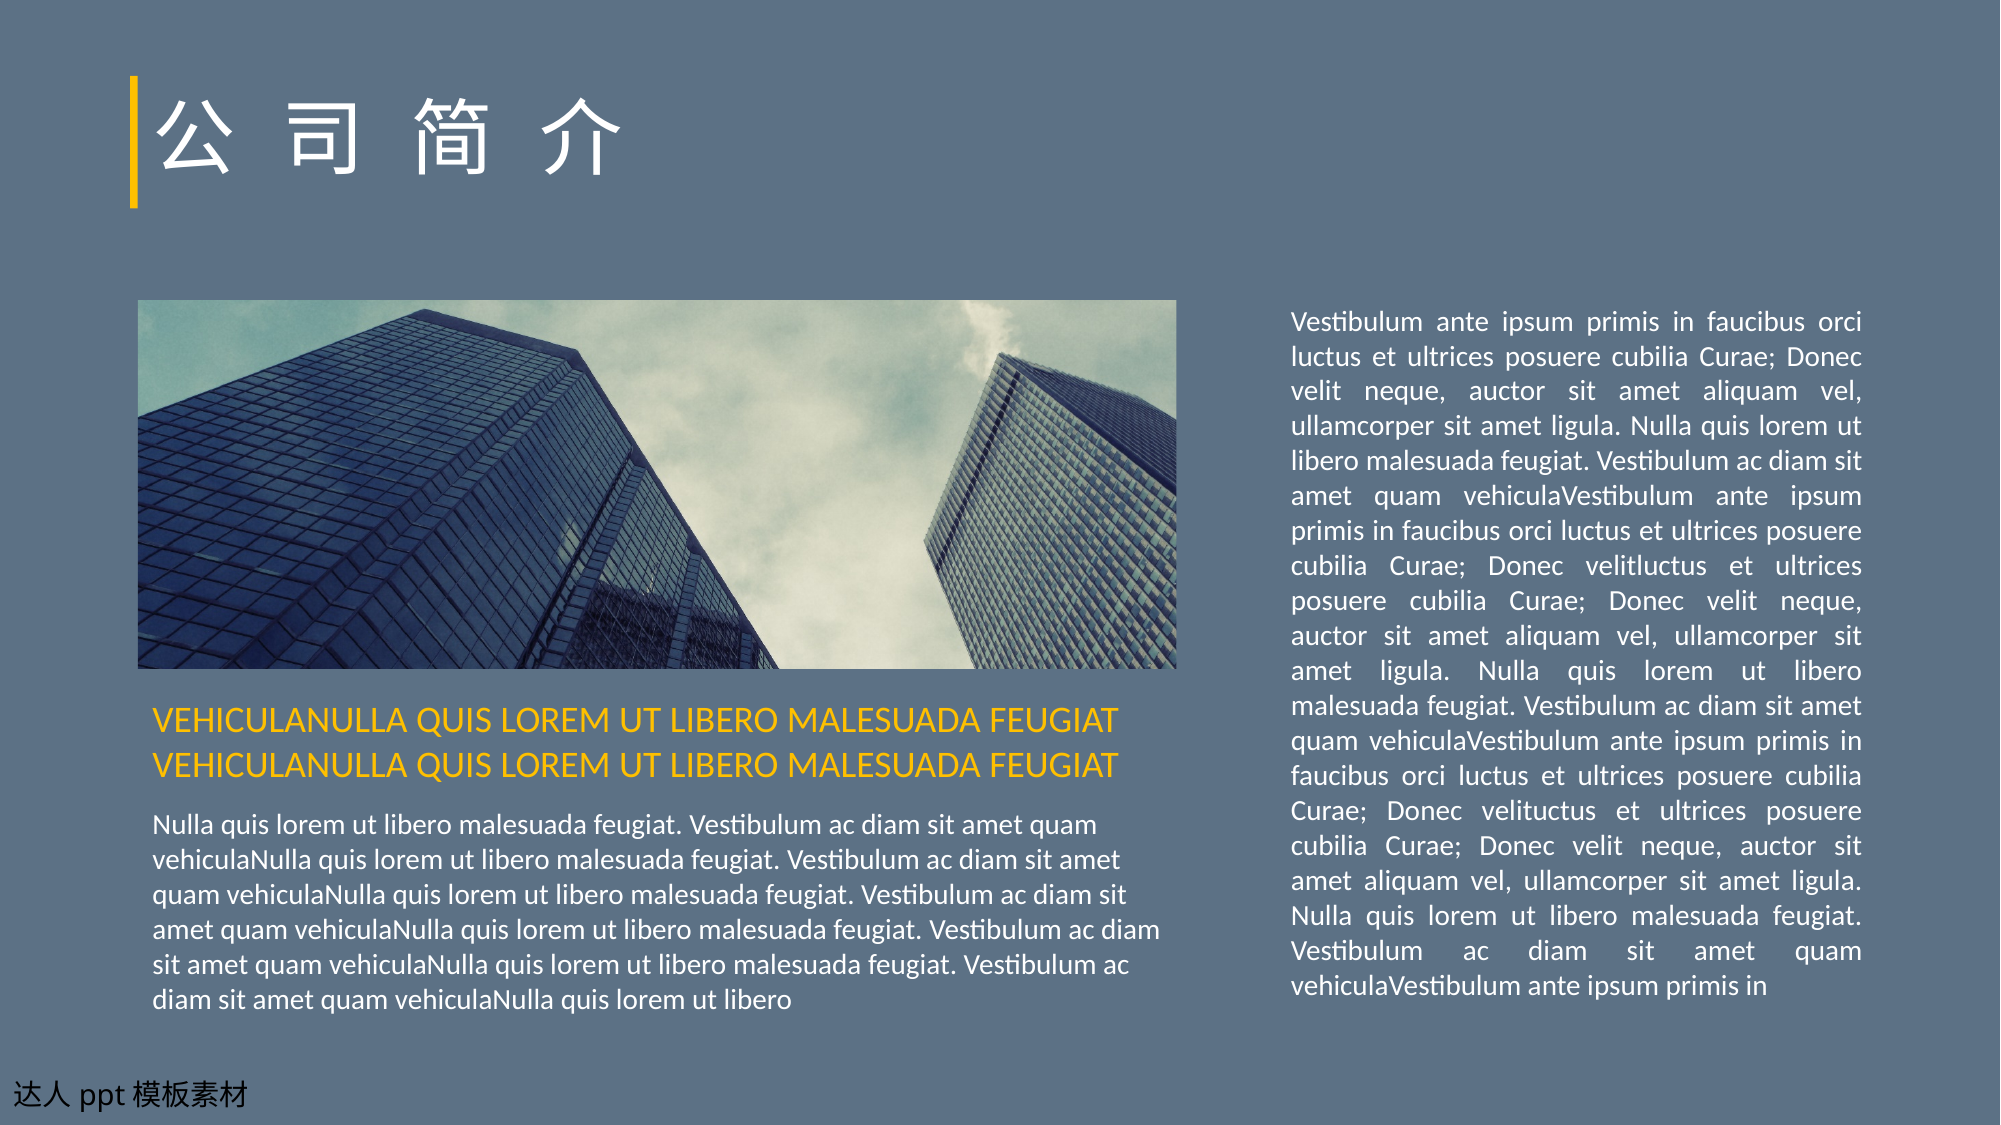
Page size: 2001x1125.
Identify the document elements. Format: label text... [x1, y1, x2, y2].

text_box VEHICULANULLA QUIS LOREM UT LIBERO MALESUADA FEUGIAT VEHICULANULLA QUIS LOREM UT LIBERO MALESUADA FEUGIAT [137, 687, 1276, 793]
picture [137, 299, 1177, 669]
text_box Nulla quis lorem ut libero malesuada feugiat. Vestibulum ac diam sit amet quam vehiculaNulla quis lorem ut libero malesuada feugiat. Vestibulum ac diam sit amet quam vehiculaNulla quis lorem ut libero malesuada feugiat. Vestibulum ac diam sit amet quam vehiculaNulla quis lorem ut libero malesuada feugiat. Vestibulum ac diam sit amet quam vehiculaNulla quis lorem ut libero malesuada feugiat. Vestibulum ac diam sit amet quam vehiculaNulla quis lorem ut libero [137, 798, 1196, 1023]
text_box Vestibulum ante ipsum primis in faucibus orci luctus et ultrices posuere cubilia Curae; Donec velit neque, auctor sit amet aliquam vel, ullamcorper sit amet ligula. Nulla quis lorem ut libero malesuada feugiat. Vestibulum ac diam sit amet quam vehiculaVestibulum ante ipsum primis in faucibus orci luctus et ultrices posuere cubilia Curae; Donec velitluctus et ultrices posuere cubilia Curae; Donec velit neque, auctor sit amet aliquam vel, ullamcorper sit amet ligula. Nulla quis lorem ut libero malesuada feugiat. Vestibulum ac diam sit amet quam vehiculaVestibulum ante ipsum primis in faucibus orci luctus et ultrices posuere cubilia Curae; Donec velituctus et ultrices posuere cubilia Curae; Donec velit neque, auctor sit amet aliquam vel, ullamcorper sit amet ligula. Nulla quis lorem ut libero malesuada feugiat. Vestibulum ac diam sit amet quam vehiculaVestibulum ante ipsum primis in [1276, 294, 1878, 1009]
text_box 达人ppt模板素材 [0, 1069, 264, 1119]
title 公司简介 [137, 33, 1863, 251]
